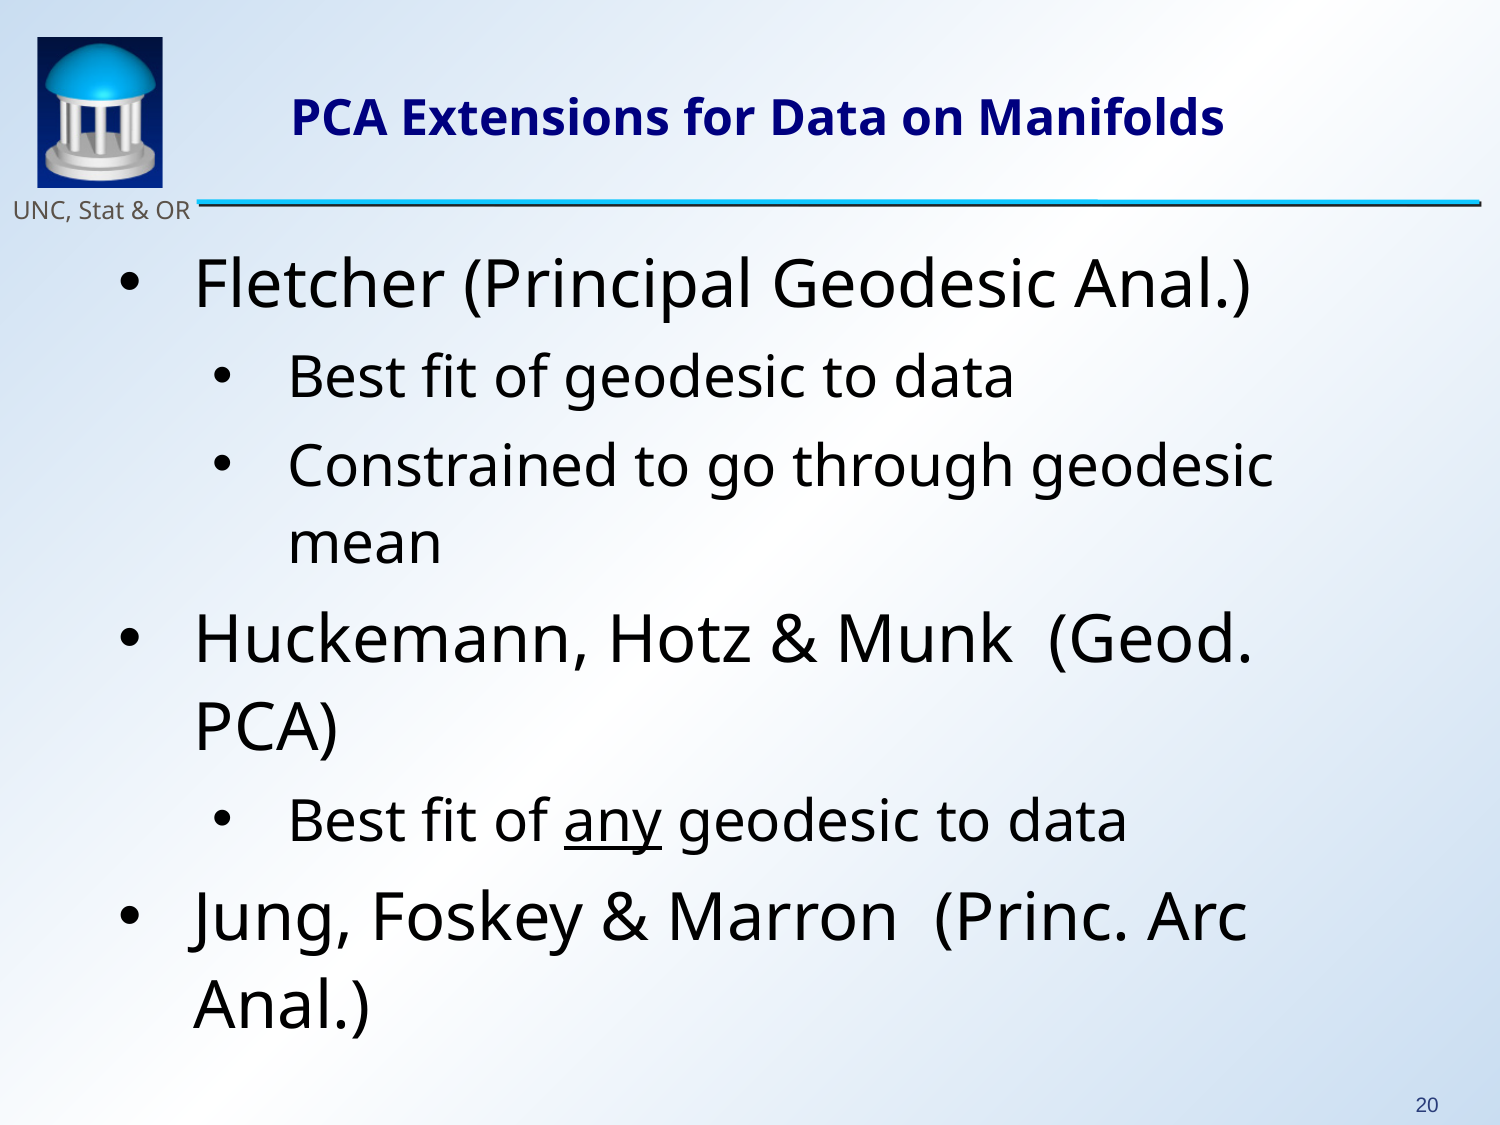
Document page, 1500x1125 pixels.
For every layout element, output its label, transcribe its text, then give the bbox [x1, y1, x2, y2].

title PCA Extensions for Data on Manifolds [274, 74, 1448, 156]
list Fletcher (Principal Geodesic Anal.) Best fit of geodesic to data Constrained to go through geodesic mean Huckemann, Hotz & Munk (Geod. PCA) Best fit of any geodesic to data Jung, Foskey & Marron (Princ. Arc Anal.) [103, 224, 1432, 1076]
